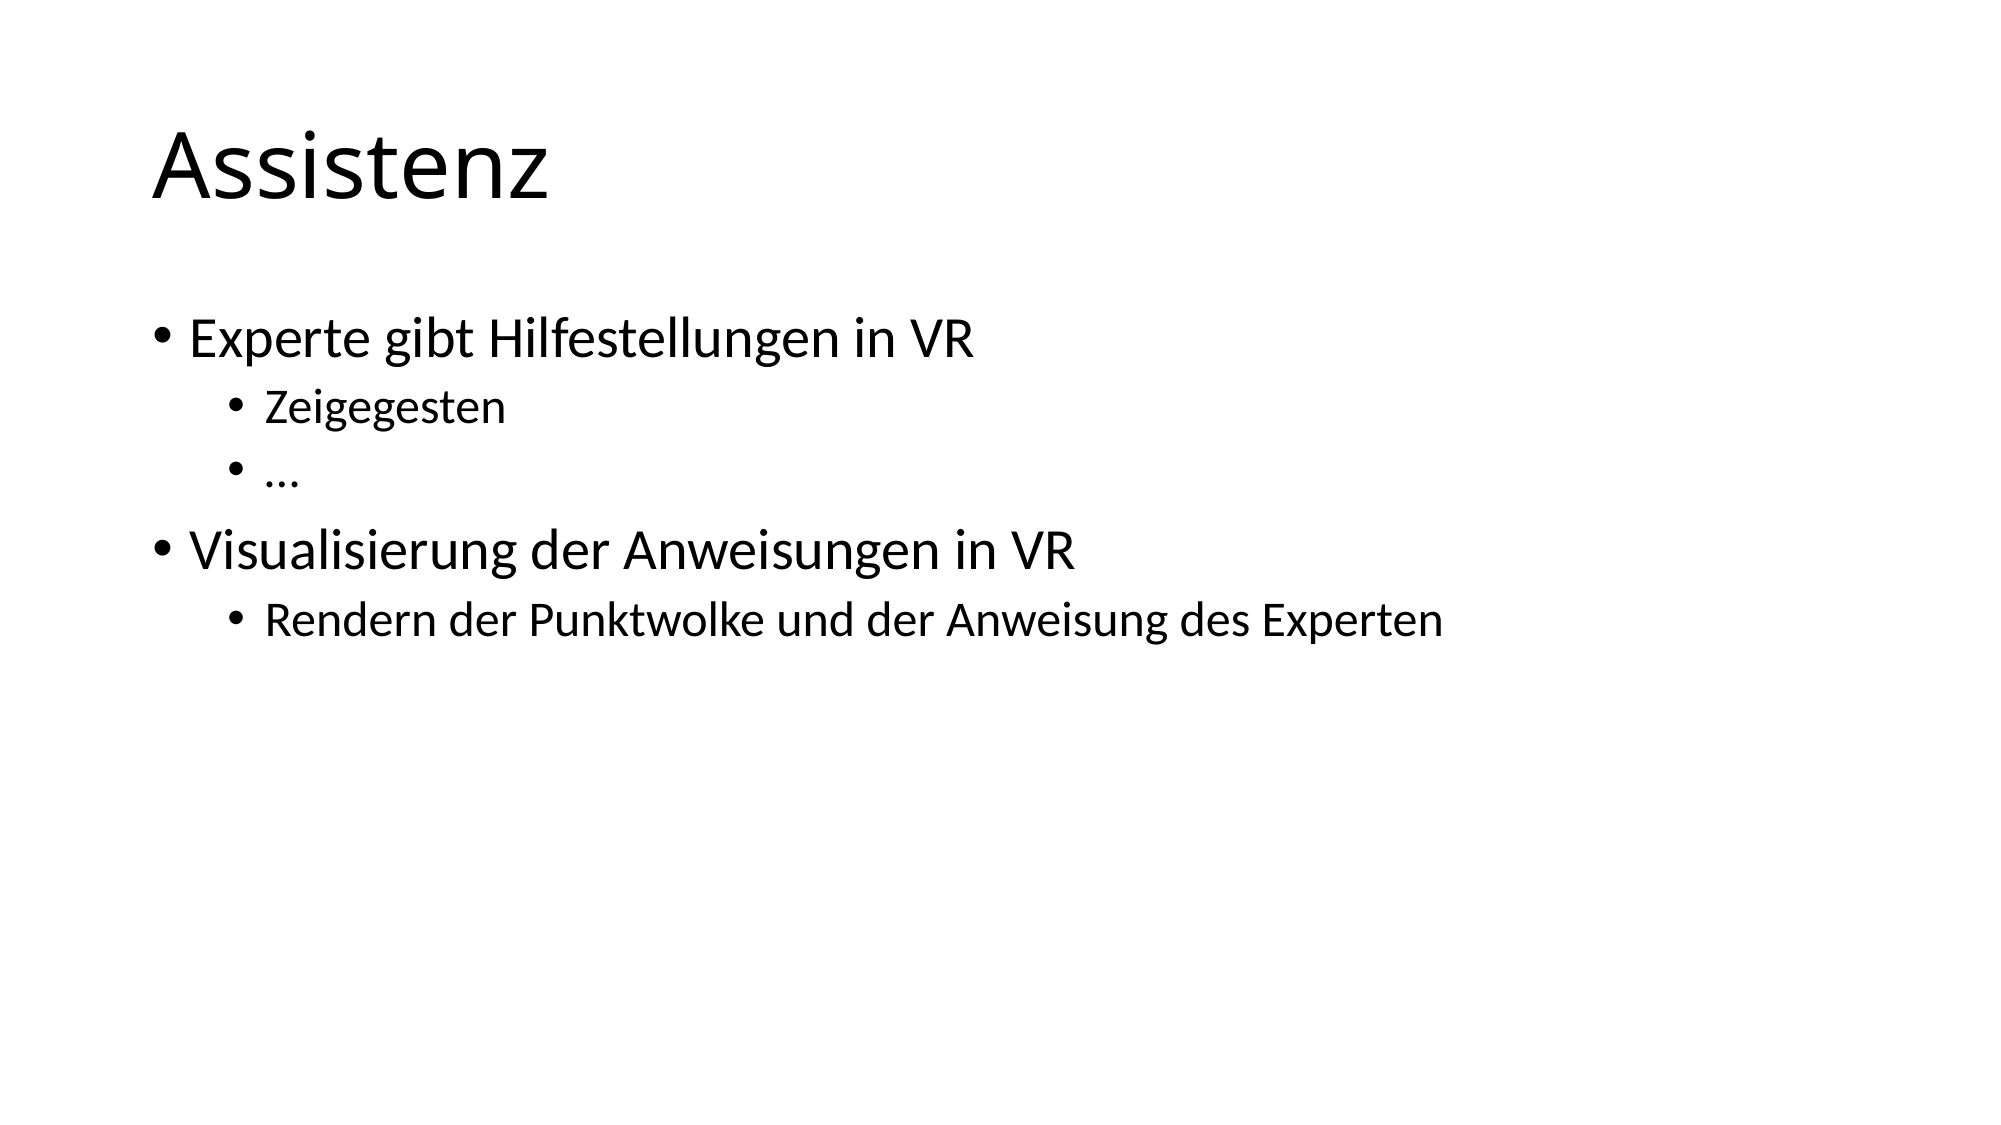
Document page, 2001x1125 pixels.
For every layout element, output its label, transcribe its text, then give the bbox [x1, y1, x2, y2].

title Assistenz [137, 59, 1863, 278]
list Experte gibt Hilfestellungen in VR Zeigegesten … Visualisierung der Anweisungen in VR Rendern der Punktwolke und der Anweisung des Experten [137, 299, 1863, 1014]
